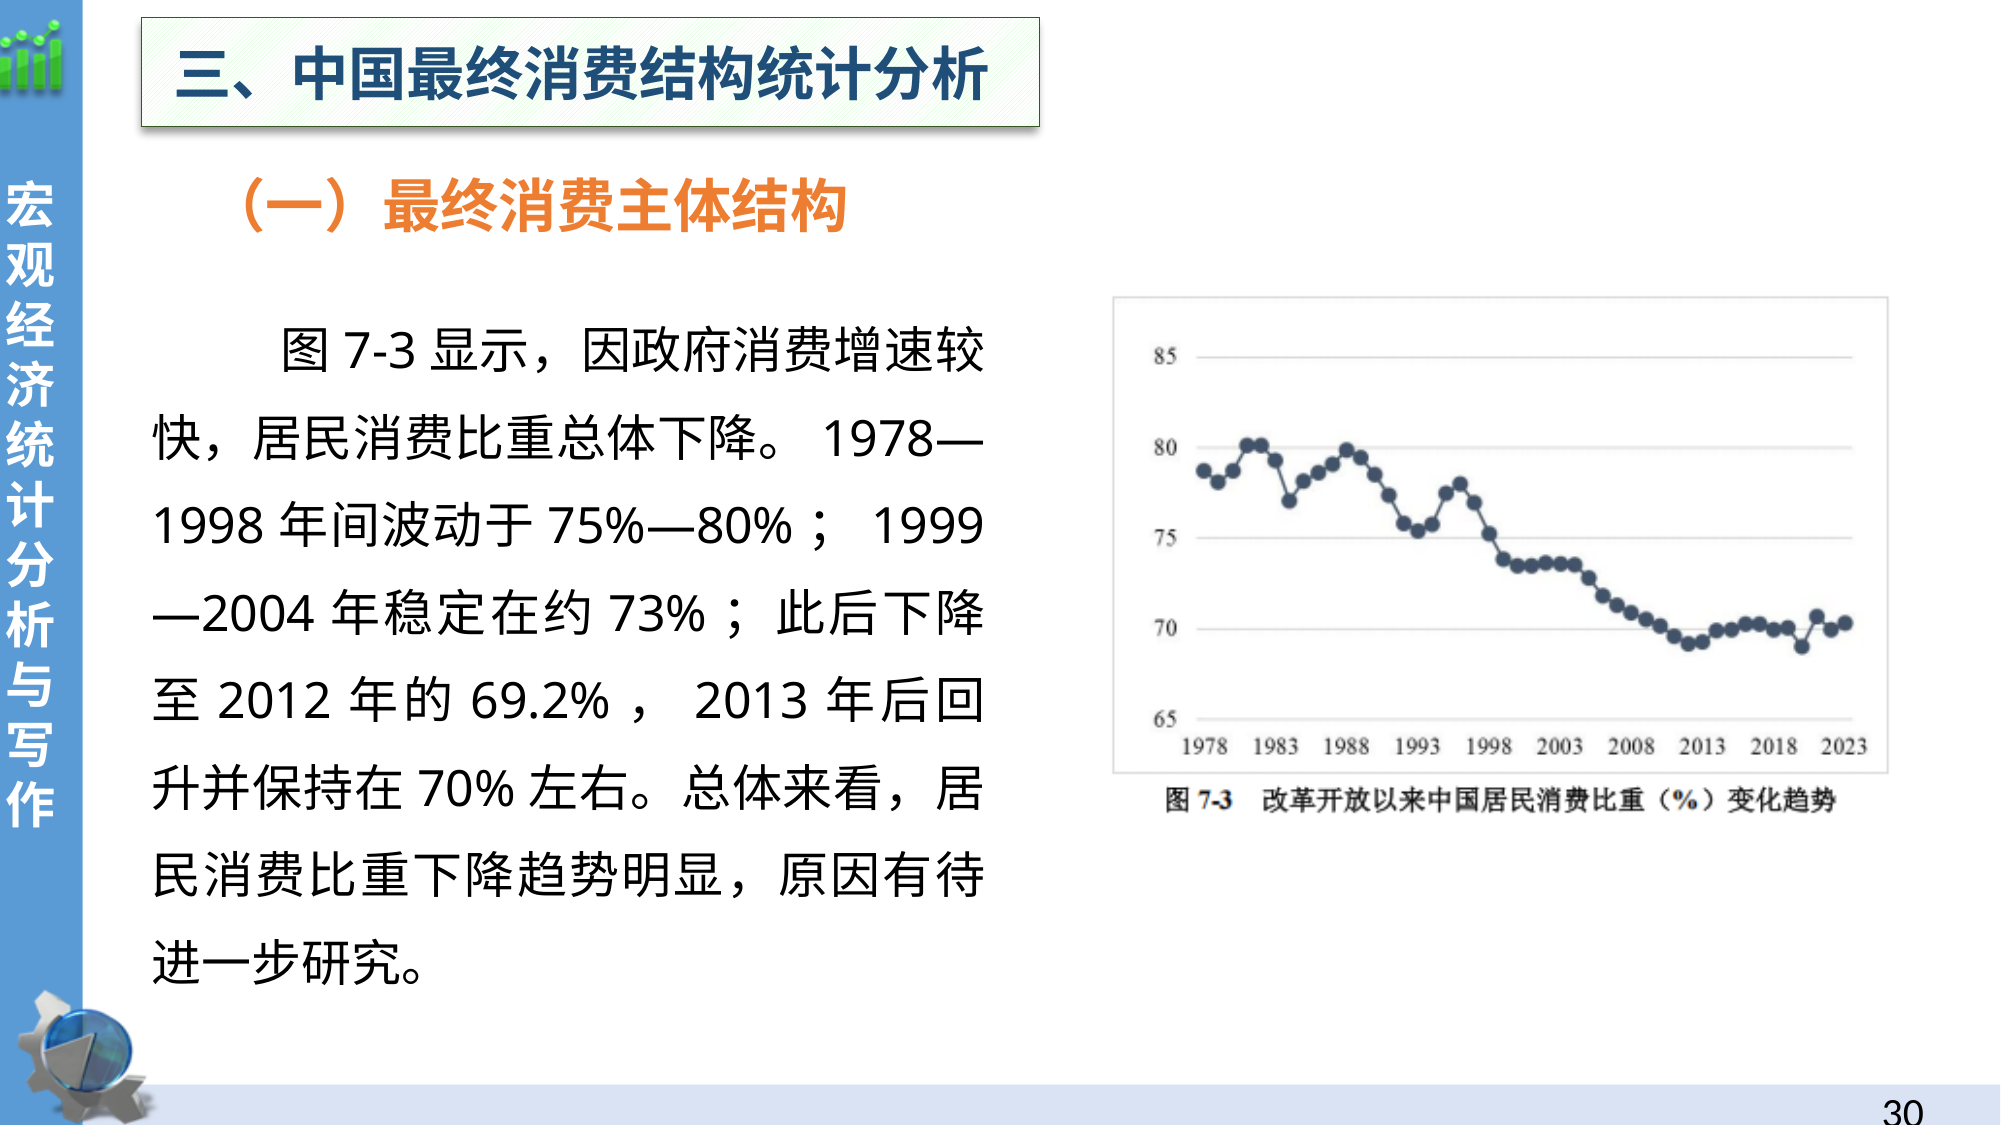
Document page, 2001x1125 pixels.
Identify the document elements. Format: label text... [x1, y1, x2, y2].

text_box 三、中国最终消费结构统计分析 [141, 17, 1040, 126]
picture [0, 0, 2001, 1125]
text_box 图7-3显示，因政府消费增速较快，居民消费比重总体下降。1978—1998年间波动于75%—80%；1999—2004年稳定在约73%；此后下降至2012年的69.2%，2013年后回升并保持在70%左右。总体来看，居民消费比重下降趋势明显，原因有待进一步研究。 [98, 283, 1000, 1087]
list [98, 215, 1968, 393]
text_box （一）最终消费主体结构 [84, 126, 1432, 247]
slide_number 29 [1786, 1085, 1940, 1125]
